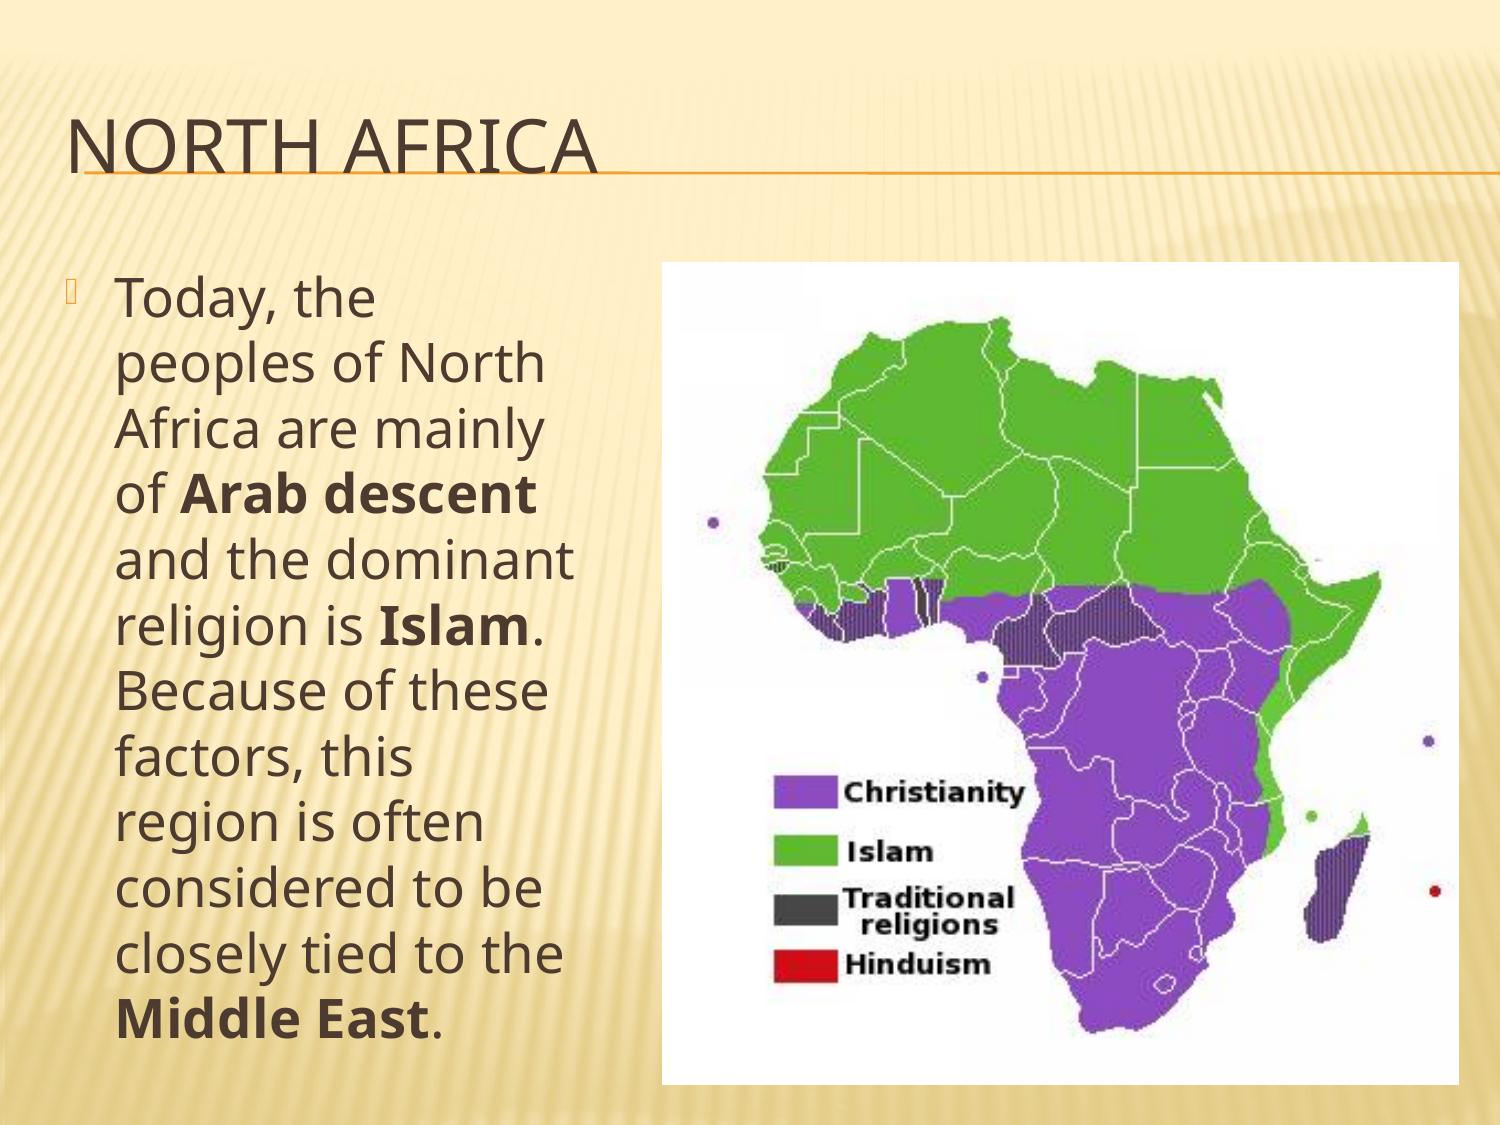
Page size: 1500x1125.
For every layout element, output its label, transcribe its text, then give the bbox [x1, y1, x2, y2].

list Today, the peoples of North Africa are mainly of Arab descent and the dominant religion is Islam. Because of these factors, this region is often considered to be closely tied to the Middle East. [50, 254, 600, 1063]
picture [662, 262, 1459, 1086]
title North Africa [50, 75, 1475, 213]
